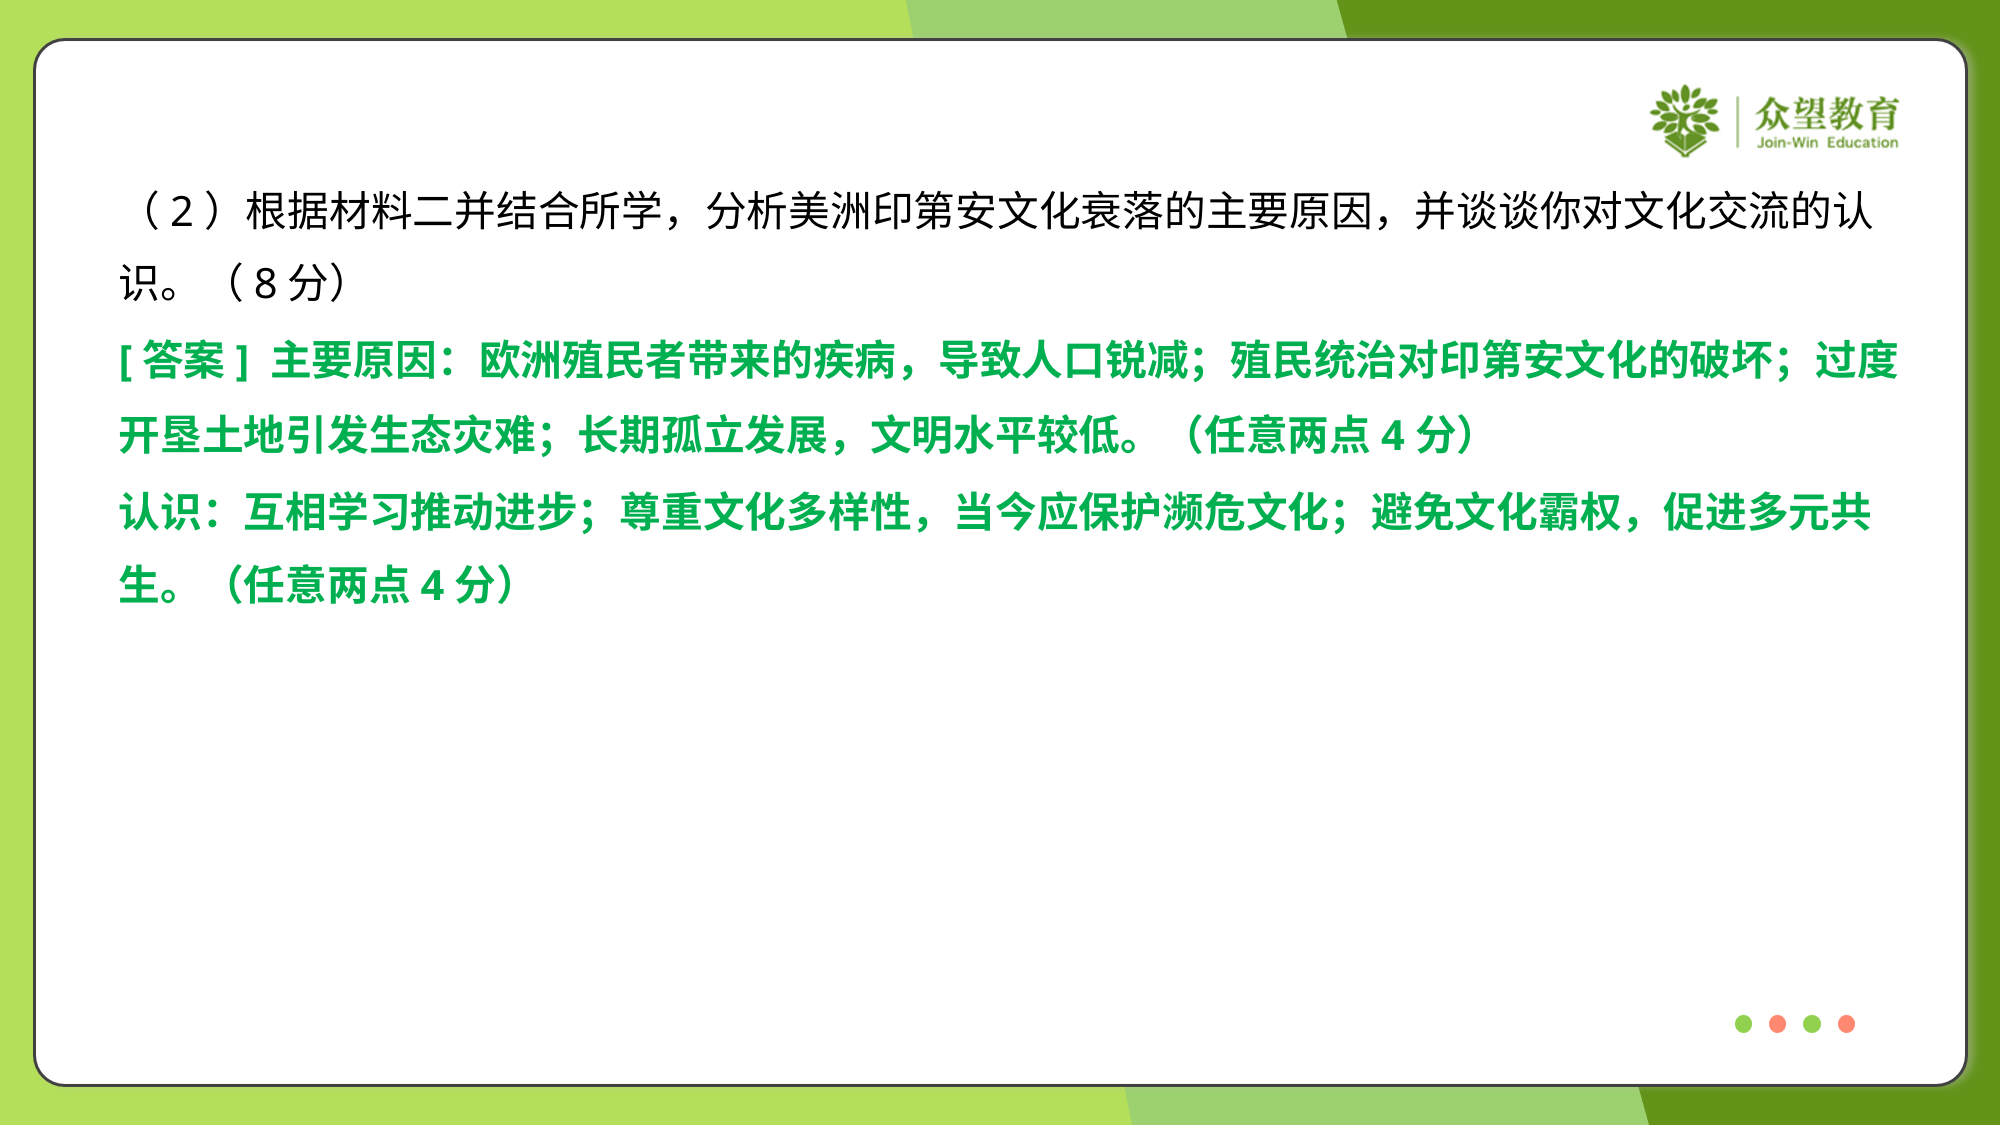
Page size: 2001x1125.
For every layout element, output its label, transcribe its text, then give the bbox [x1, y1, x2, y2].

text_box （2）根据材料二并结合所学，分析美洲印第安文化衰落的主要原因，并谈谈你对文化交流的认 识。（8分） [118, 159, 1883, 300]
picture [0, 0, 2000, 1125]
text_box [答案] 主要原因：欧洲殖民者带来的疾病，导致人口锐减；殖民统治对印第安文化的破坏；过度 开垦土地引发生态灾难；长期孤立发展，文明水平较低。（任意两点4分） 认识：互相学习推动进步；尊重文化多样性，当今应保护濒危文化；避免文化霸权，促进多元共 生。（任意两点4分） [118, 308, 1883, 602]
